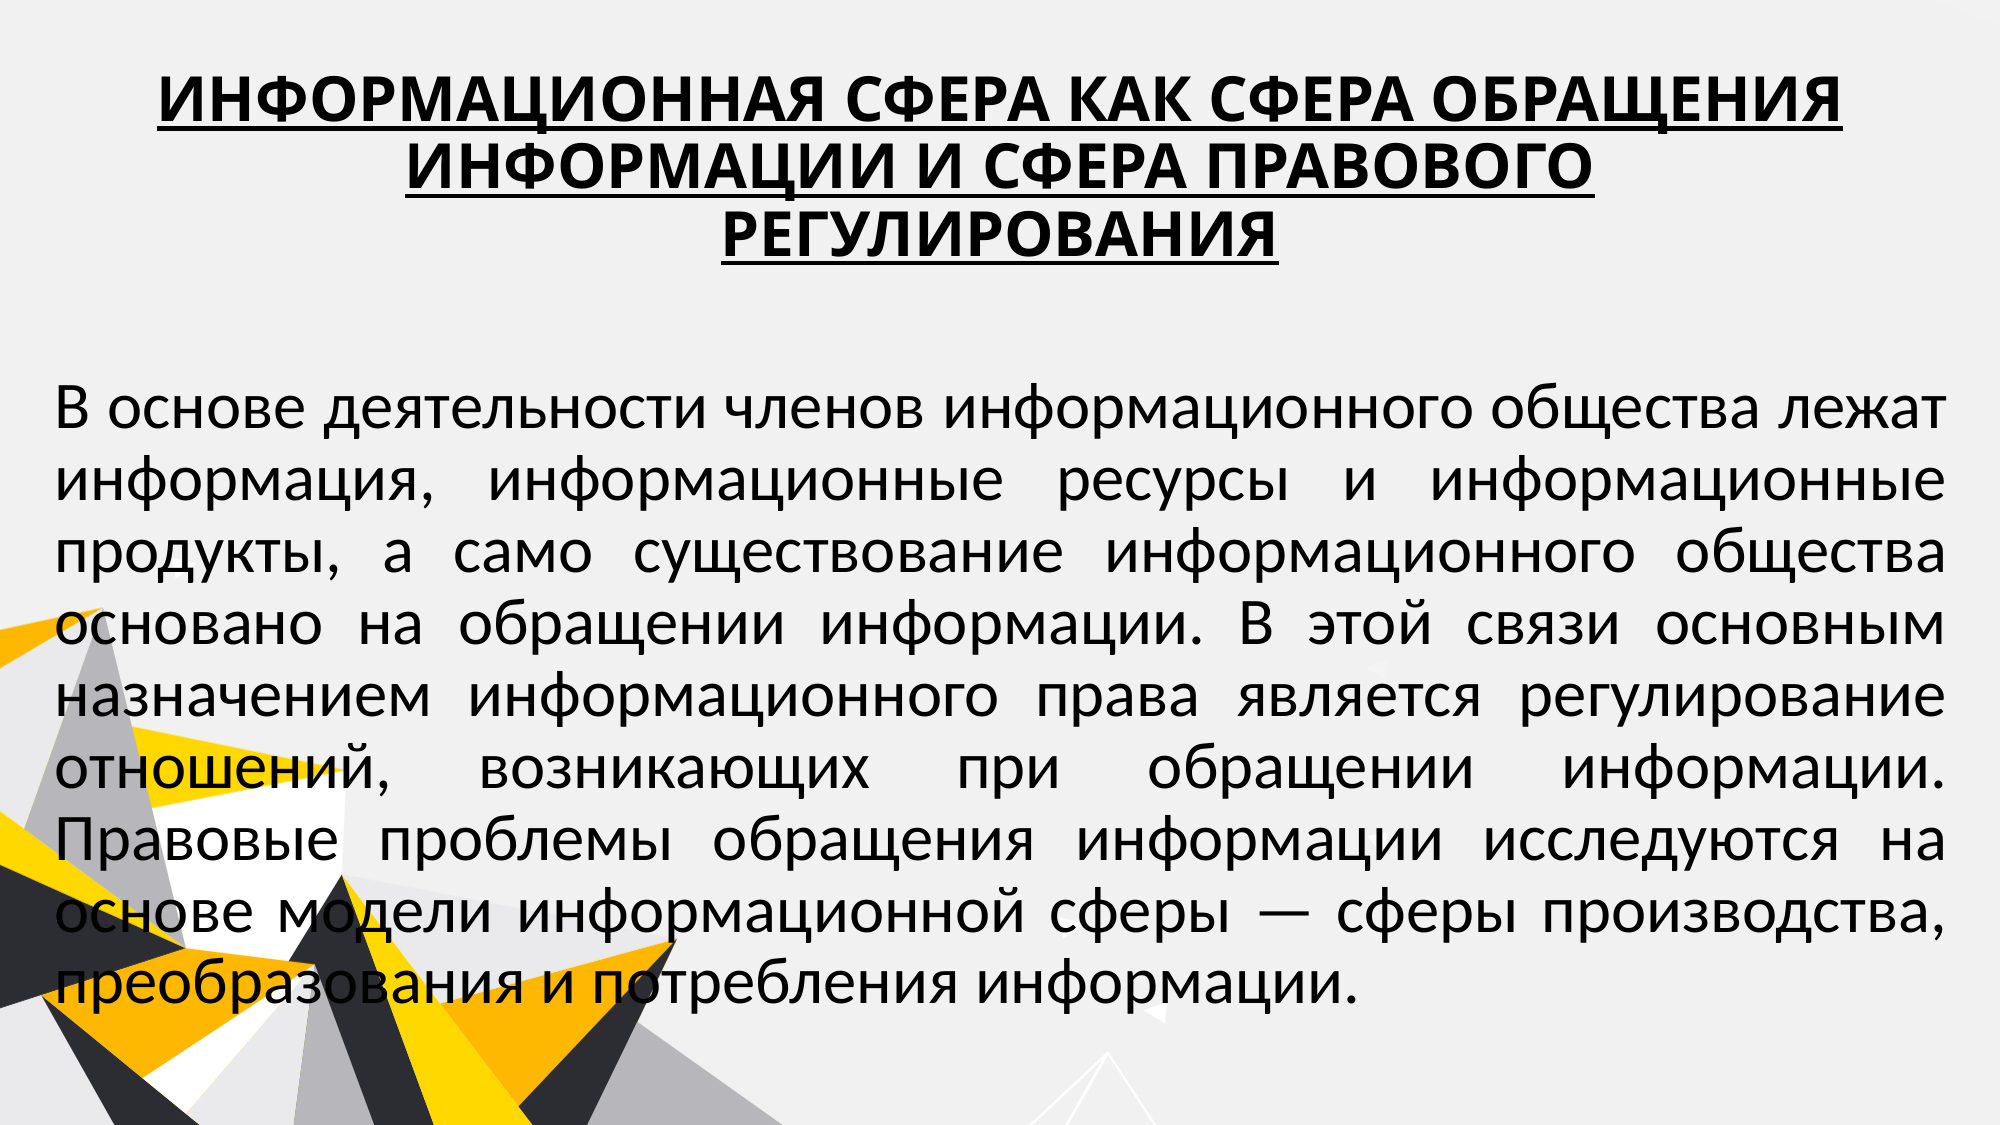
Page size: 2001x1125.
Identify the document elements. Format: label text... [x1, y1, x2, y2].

picture [0, 0, 2000, 1125]
title ИНФОРМАЦИОННАЯ СФЕРА КАК СФЕРА ОБРАЩЕНИЯ ИНФОРМАЦИИ И СФЕРА ПРАВОВОГО РЕГУЛИРОВАНИЯ [137, 59, 1863, 278]
list В основе деятельности членов информационного общества лежат информация, информационные ресурсы и информационные продукты, а само существование информационного общества основано на обращении информации. В этой связи основным назначением информационного права является регулирование отношений, возникающих при обращении информации. Правовые проблемы обращения информации исследуются на основе модели информационной сферы — сферы производства, преобразования и потребления информации. [39, 363, 1965, 1078]
